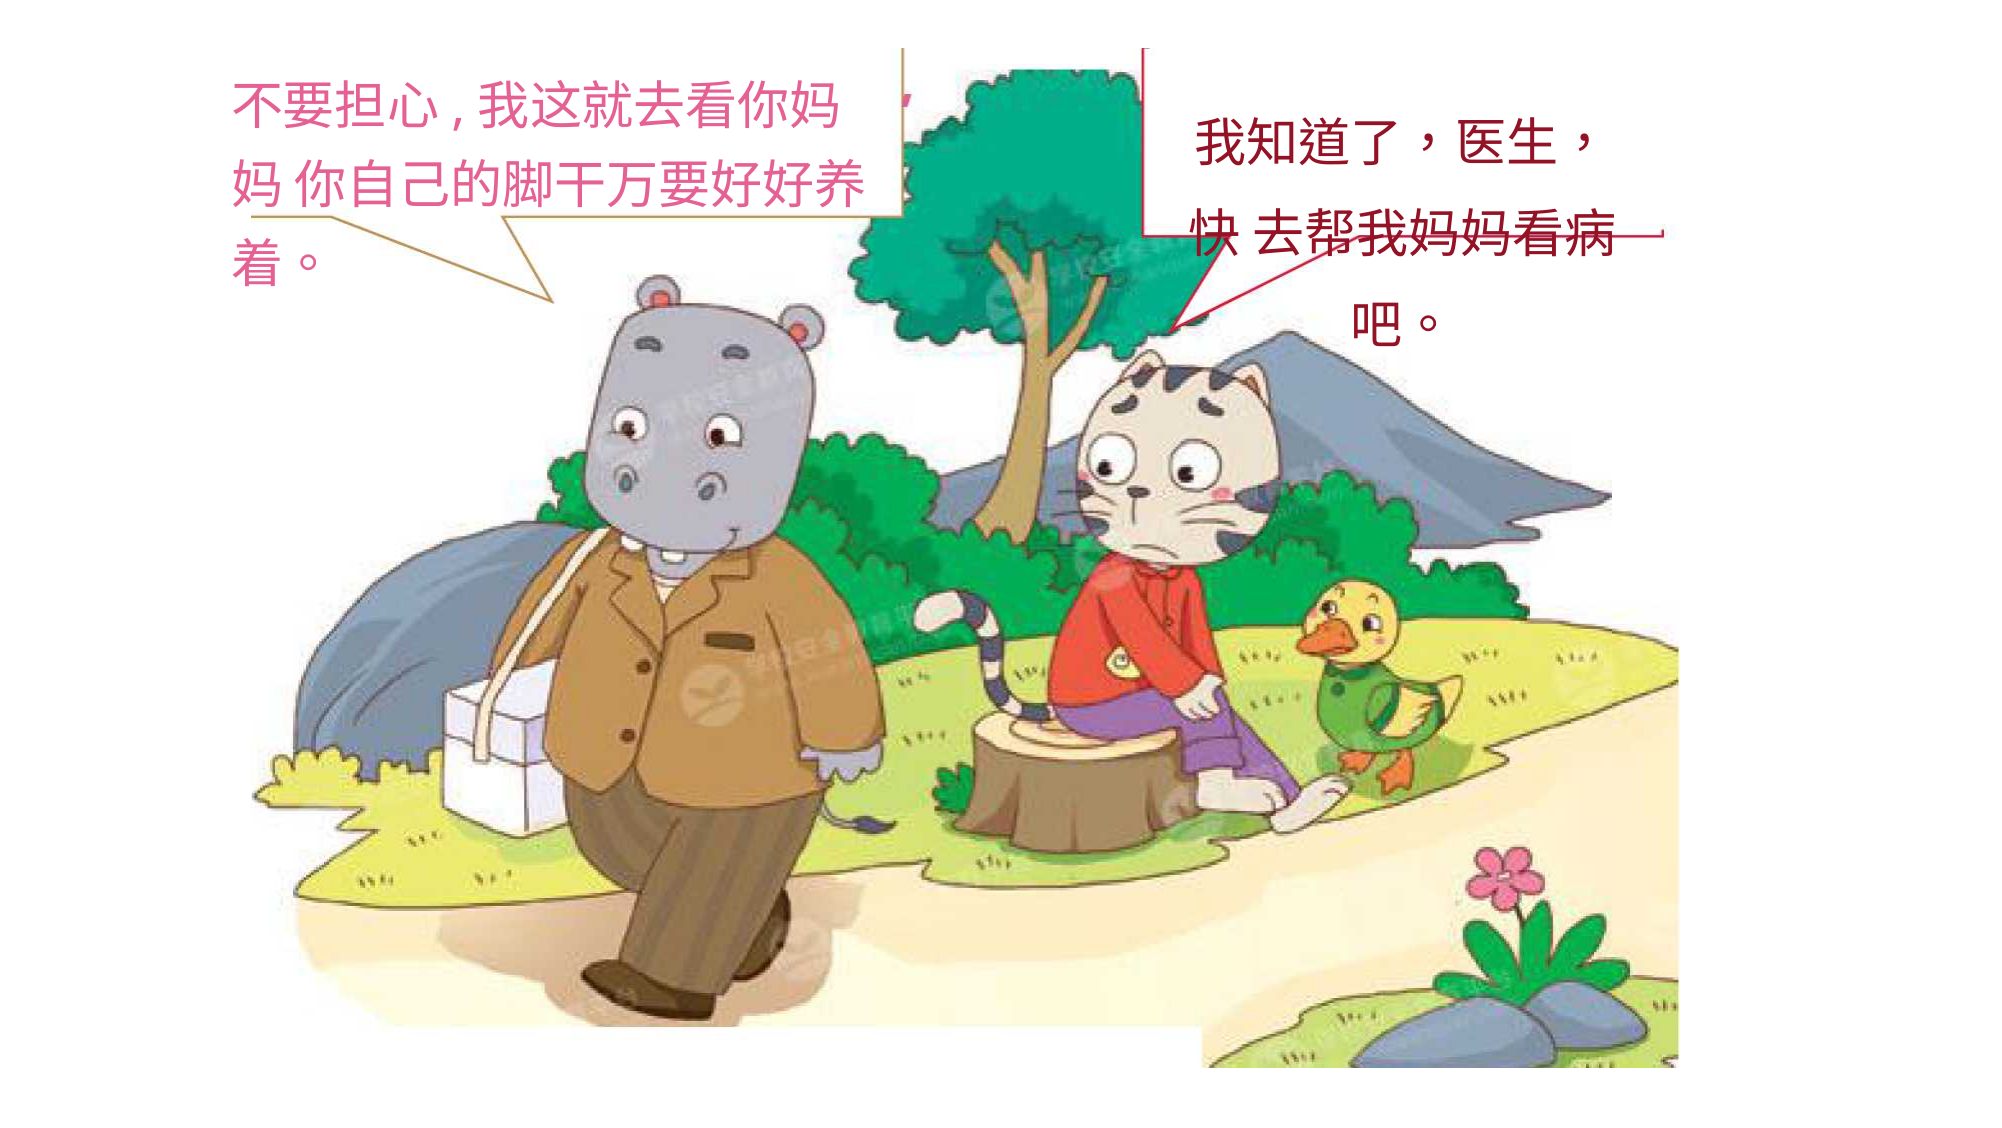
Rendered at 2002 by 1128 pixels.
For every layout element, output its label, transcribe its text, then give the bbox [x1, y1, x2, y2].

picture [251, 48, 1681, 1069]
text_box 不要担心,我这就去看你妈妈 你自己的脚干万要好好养着。 [231, 55, 247, 189]
